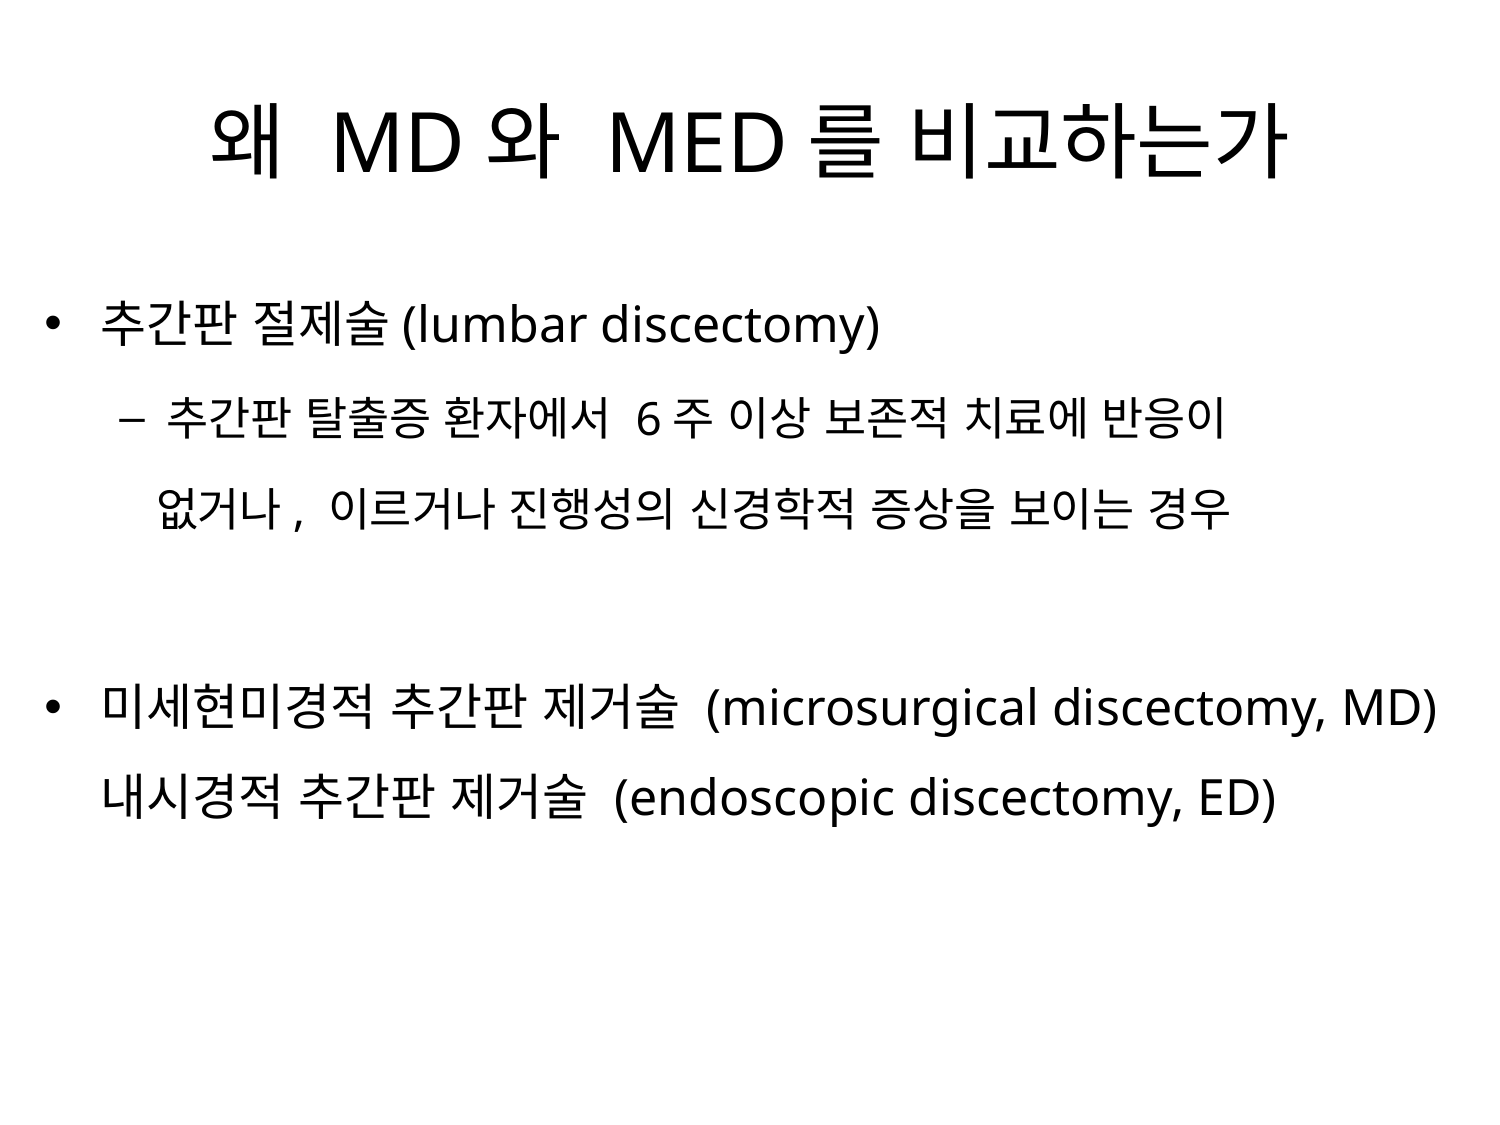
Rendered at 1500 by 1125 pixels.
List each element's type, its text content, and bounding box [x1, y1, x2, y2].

title 왜 MD와 MED를 비교하는가 [75, 45, 1425, 233]
list 추간판 절제술(lumbar discectomy) 추간판 탈출증 환자에서 6주 이상 보존적 치료에 반응이 없거나, 이르거나 진행성의 신경학적 증상을 보이는 경우 미세현미경적 추간판 제거술 (microsurgical discectomy, MD) 내시경적 추간판 제거술 (endoscopic discectomy, ED) [29, 255, 1471, 998]
